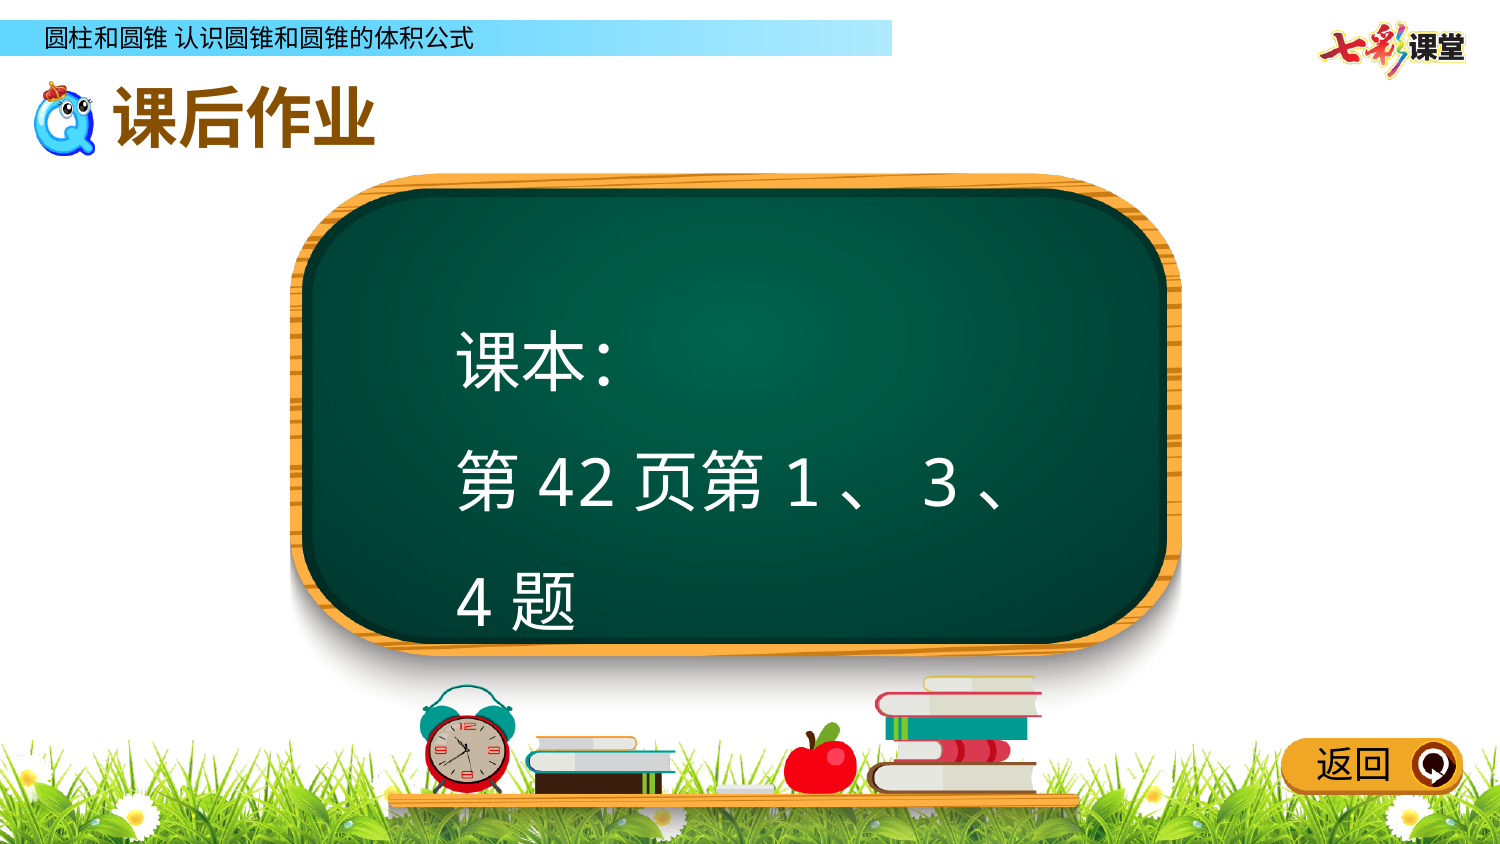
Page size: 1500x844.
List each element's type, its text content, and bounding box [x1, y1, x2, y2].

picture [1316, 20, 1468, 80]
picture [34, 80, 96, 157]
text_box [1281, 733, 1464, 795]
text_box 课后作业 [100, 69, 404, 161]
picture [0, 173, 1500, 844]
